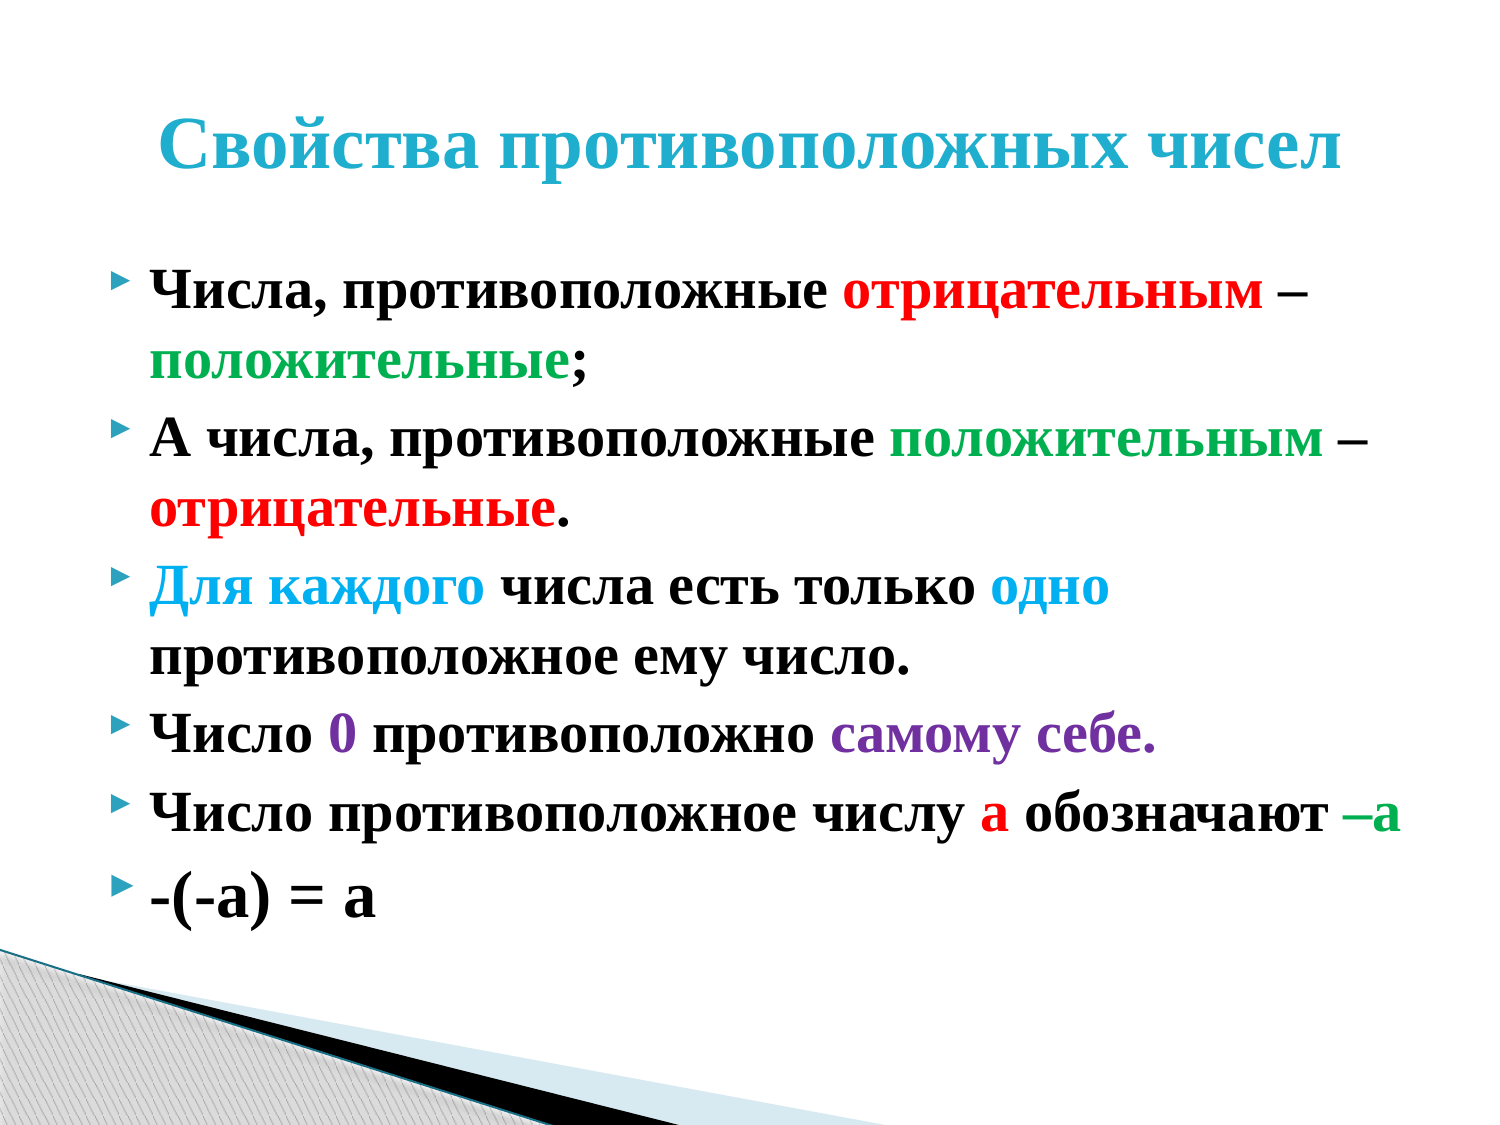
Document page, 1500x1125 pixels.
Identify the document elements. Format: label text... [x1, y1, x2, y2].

list Числа, противоположные отрицательным – положительные; А числа, противоположные положительным – отрицательные. Для каждого числа есть только одно противоположное ему число. Число 0 противоположно самому себе. Число противоположное числу a обозначают –а -(-а) = а [75, 243, 1425, 986]
title Свойства противоположных чисел [75, 45, 1425, 233]
